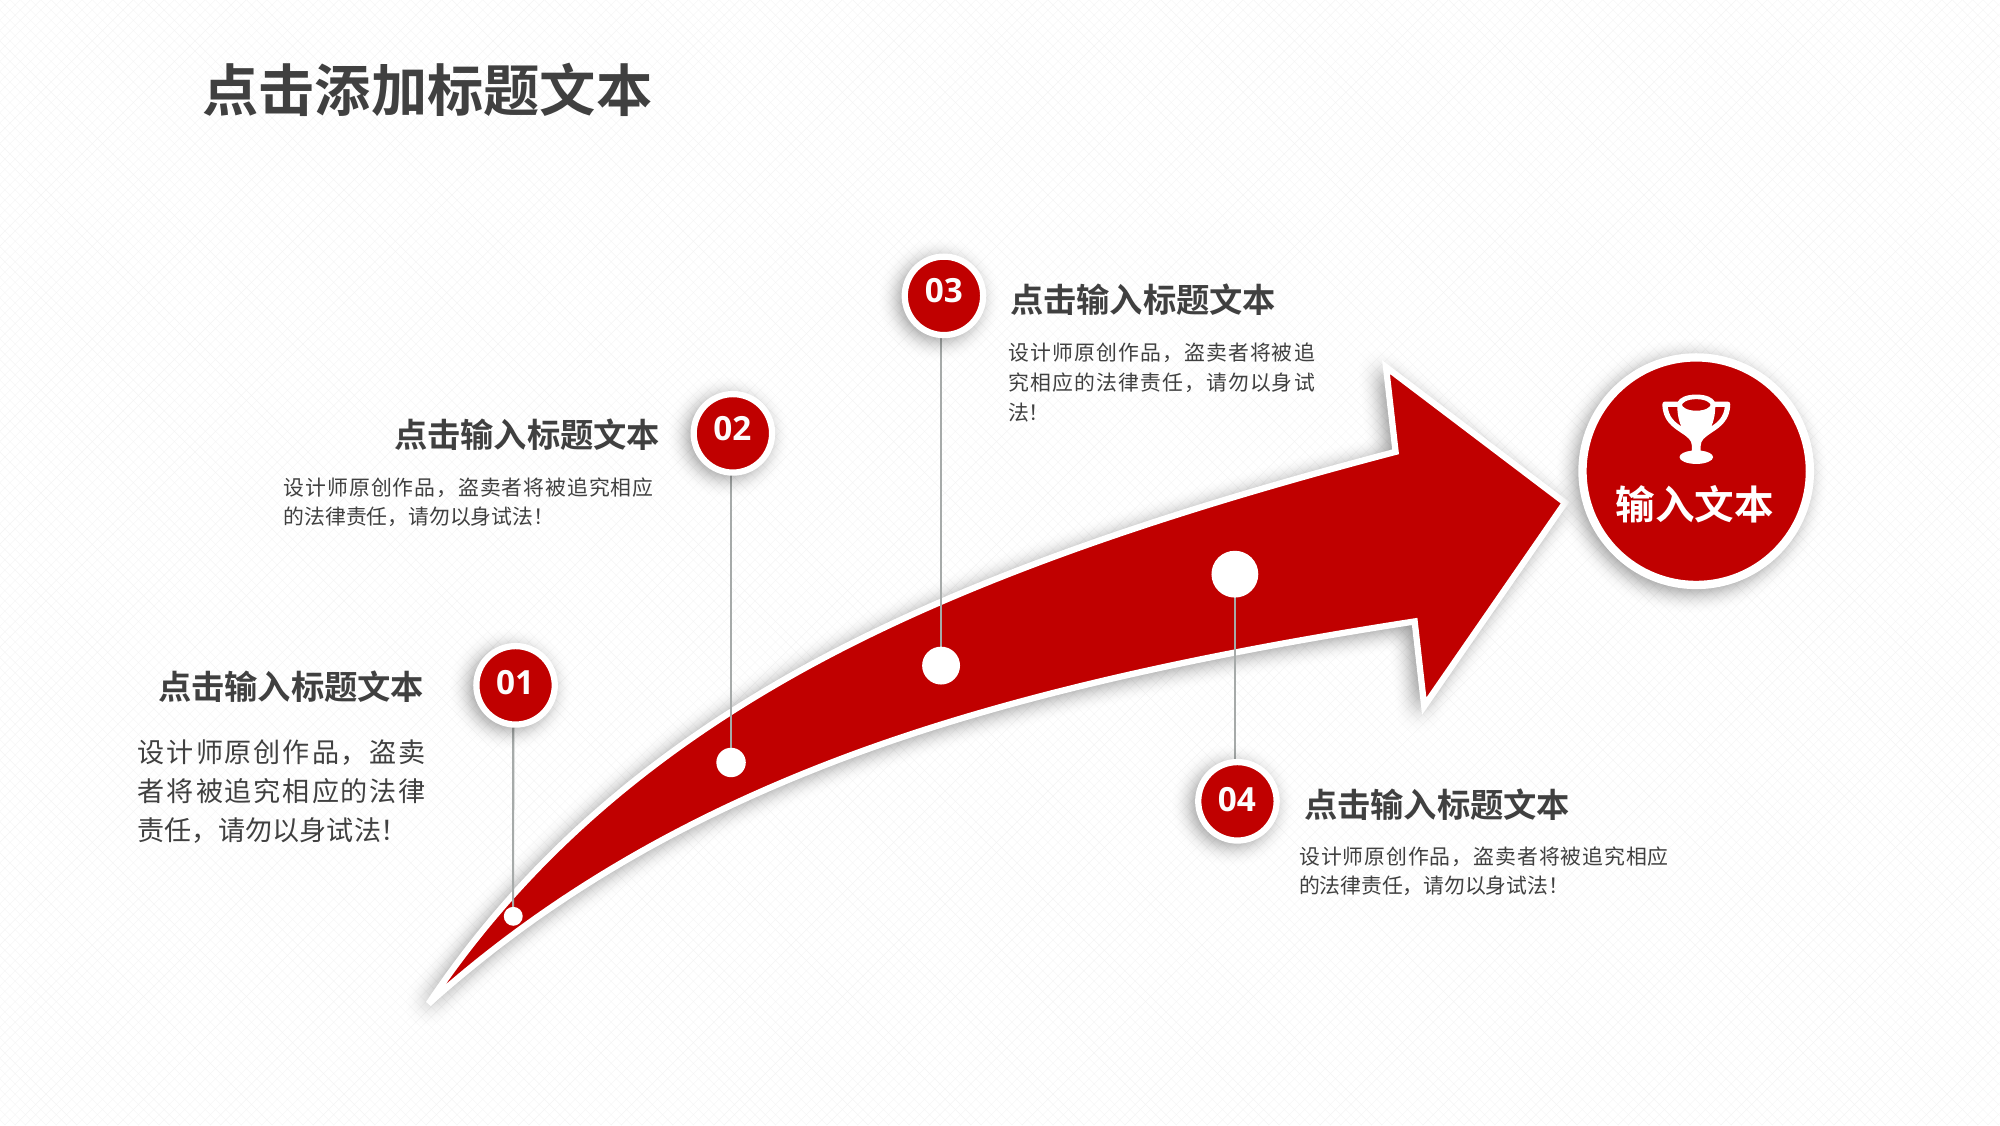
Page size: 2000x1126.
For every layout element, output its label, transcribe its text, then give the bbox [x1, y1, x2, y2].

text_box [1662, 394, 1731, 464]
text_box 设计师原创作品，盗卖者将被追究相应的法律责任，请勿以身试法！ [117, 719, 447, 822]
text_box [1211, 550, 1259, 598]
text_box [716, 747, 746, 778]
text_box 点击输入标题文本 [1010, 268, 1315, 334]
text_box 点击输入标题文本 [291, 402, 661, 471]
text_box [503, 906, 523, 926]
text_box [693, 394, 773, 473]
text_box 01 [493, 661, 536, 712]
text_box 输入文本 [1611, 473, 1779, 541]
text_box 设计师原创作品，盗卖者将被追究相应的法律责任，请勿以身试法！ [1008, 334, 1315, 437]
text_box 点击输入标题文本 [1304, 773, 1609, 838]
text_box [922, 646, 961, 685]
text_box 设计师原创作品，盗卖者将被追究相应的法律责任，请勿以身试法！ [283, 469, 654, 572]
text_box [1198, 762, 1277, 841]
text_box [1582, 357, 1810, 585]
text_box [428, 367, 1566, 1004]
text_box [904, 256, 984, 336]
text_box 点击添加标题文本 [182, 45, 673, 133]
text_box 设计师原创作品，盗卖者将被追究相应的法律责任，请勿以身试法！ [1299, 838, 1669, 941]
text_box 03 [922, 269, 965, 321]
text_box 04 [1215, 778, 1258, 829]
text_box 02 [711, 406, 754, 458]
text_box 点击输入标题文本 [102, 652, 445, 720]
text_box [476, 646, 555, 725]
